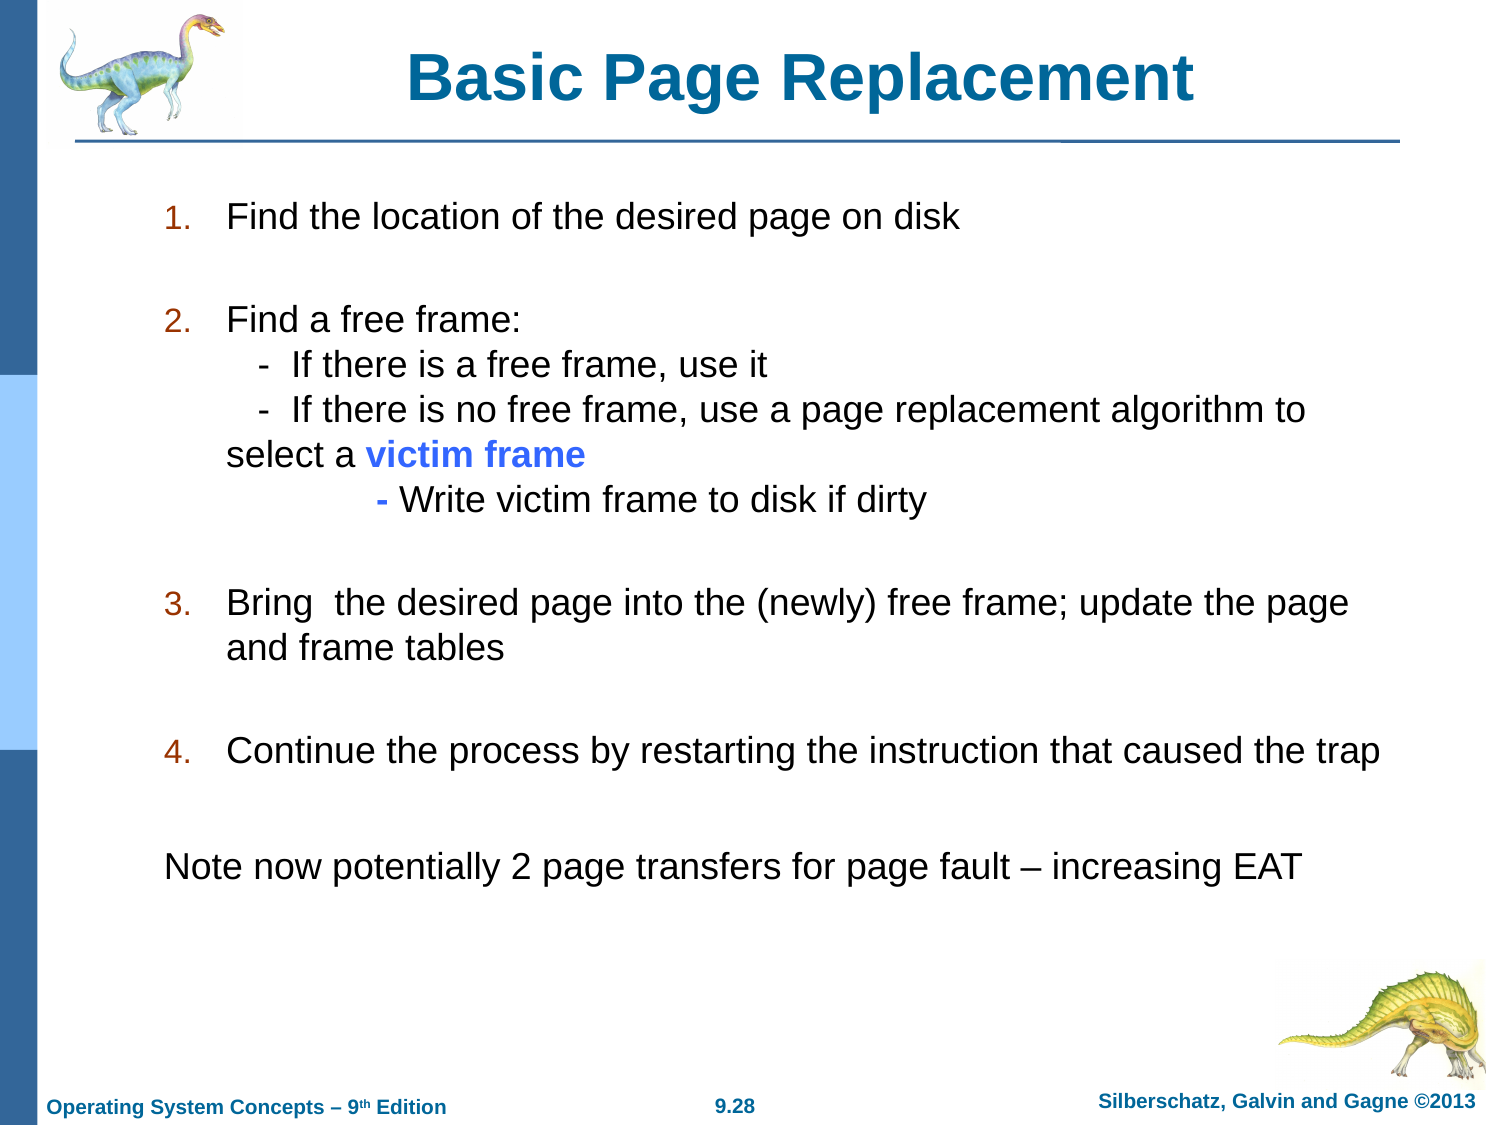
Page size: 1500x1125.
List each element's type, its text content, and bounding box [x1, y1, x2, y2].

title Basic Page Replacement [176, 26, 1426, 122]
list Find the location of the desired page on disk Find a free frame: - If there is a free frame, use it - If there is no free frame, use a page replacement algorithm to select a victim frame - Write victim frame to disk if dirty Bring the desired page into the (newly) free frame; update the page and frame tables Continue the process by restarting the instruction that caused the trap Note now potentially 2 page transfers for page fault – increasing EAT [148, 183, 1405, 916]
picture [46, 0, 243, 149]
picture [1275, 959, 1486, 1090]
